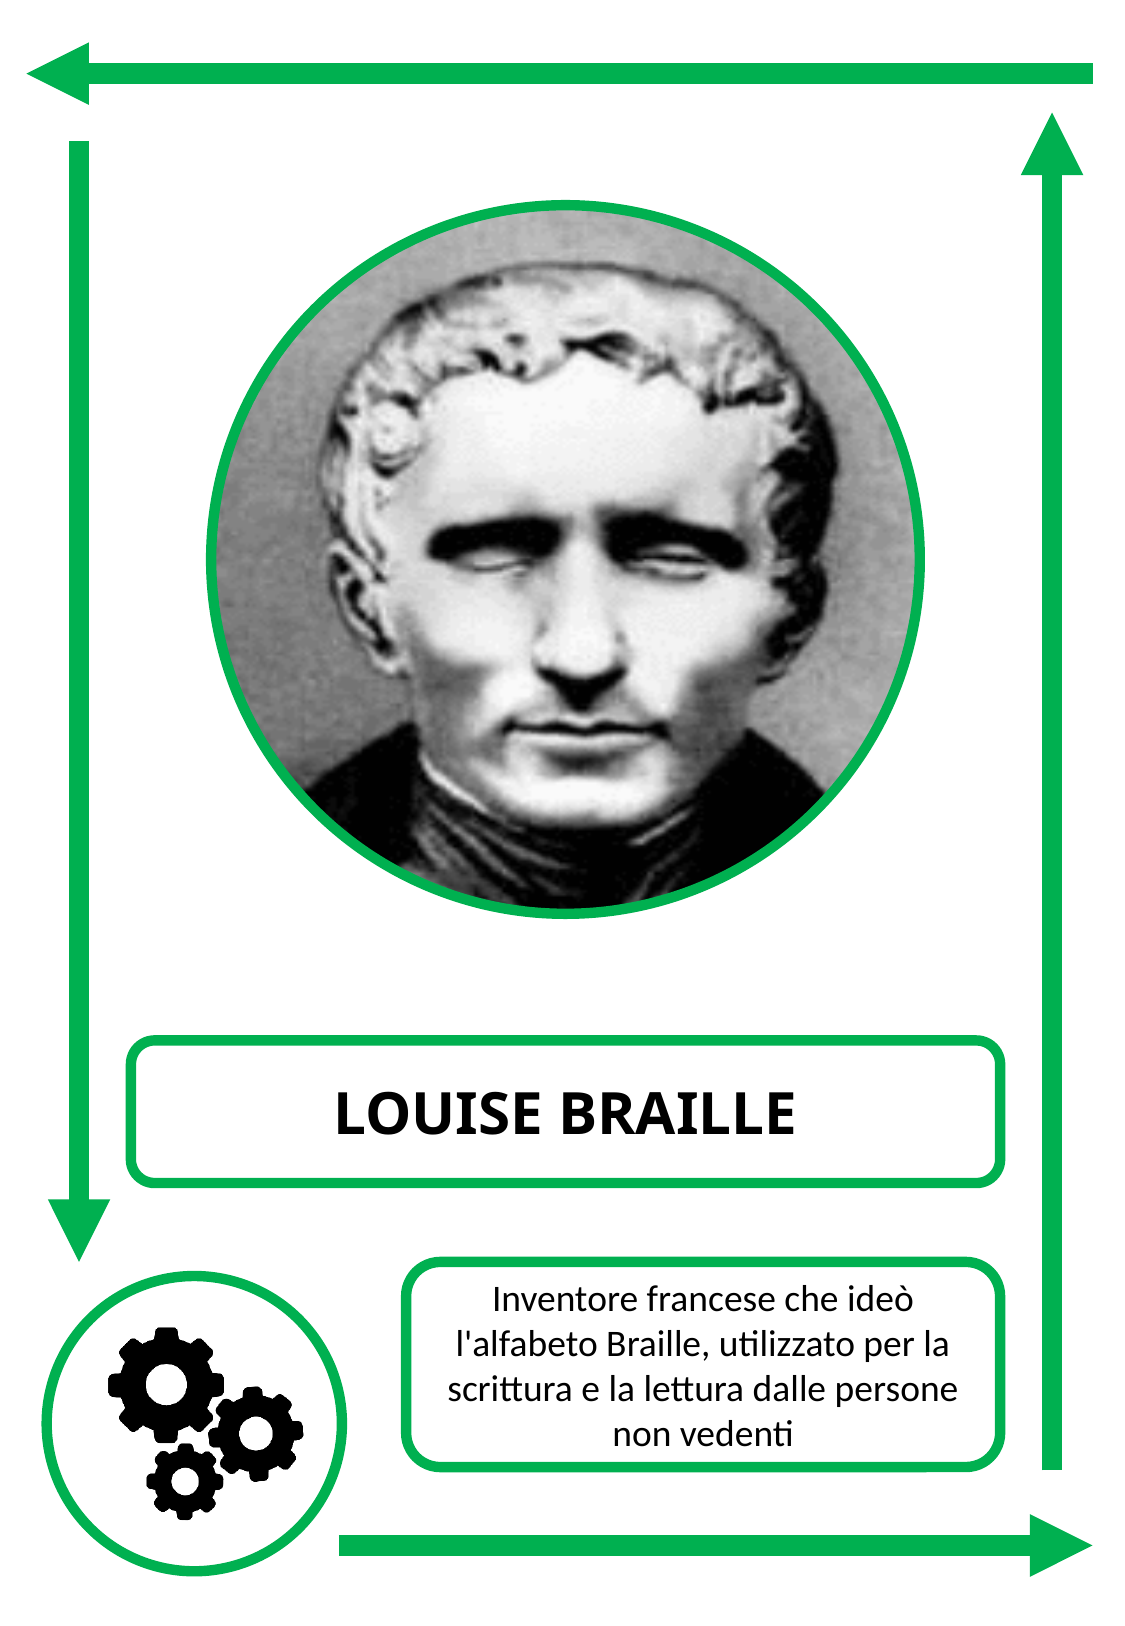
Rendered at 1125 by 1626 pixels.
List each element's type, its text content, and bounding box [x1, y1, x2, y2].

text_box Inventore francese che ideò l'alfabeto Braille, utilizzato per la scrittura e la lettura dalle persone non vedenti [405, 1260, 1002, 1469]
text_box LOUISE BRAILLE [129, 1039, 1002, 1185]
picture [211, 205, 920, 915]
text_box [310, 1330, 343, 1517]
text_box [45, 1274, 301, 1573]
picture [101, 1319, 310, 1528]
